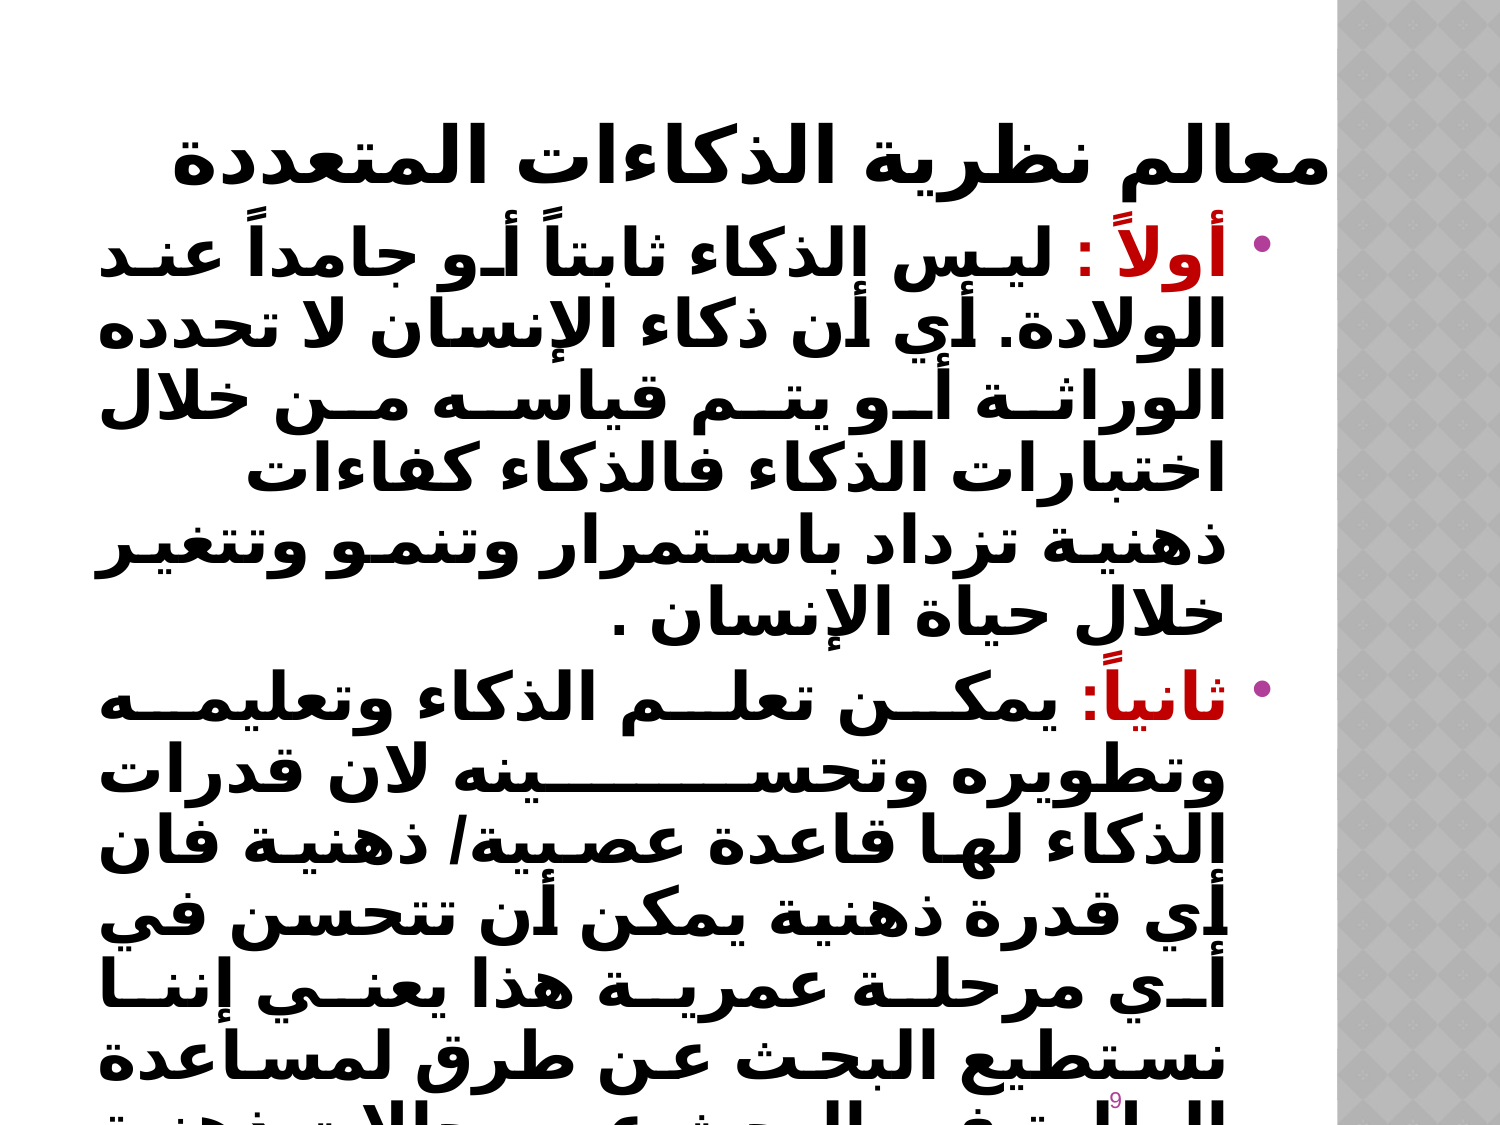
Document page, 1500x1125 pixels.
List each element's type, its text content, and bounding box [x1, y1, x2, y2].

slide_number 9 [1025, 1075, 1123, 1113]
list أولاً : ليس الذكاء ثابتاً أو جامداً عند الولادة. أي أن ذكاء الإنسان لا تحدده الوراثة أو يتم قياسه من خلال اختبارات الذكاء فالذكاء كفاءات ذهنية تزداد باستمرار وتنمو وتتغير خلال حياة الإنسان . ثانياً: يمكن تعلم الذكاء وتعليمه وتطويره وتحسينه لان قدرات الذكاء لها قاعدة عصبية/ ذهنية فان أي قدرة ذهنية يمكن أن تتحسن في أي مرحلة عمرية هذا يعني إننا نستطيع البحث عن طرق لمساعدة الطلبة في البحث عن مجالات ذهنية جديدة من خلال التمارين أو التدريبات كما هو الحال في تنمية أي مهارة. [81, 210, 1290, 957]
title معالم نظرية الذكاءات المتعددة [70, 70, 1413, 200]
